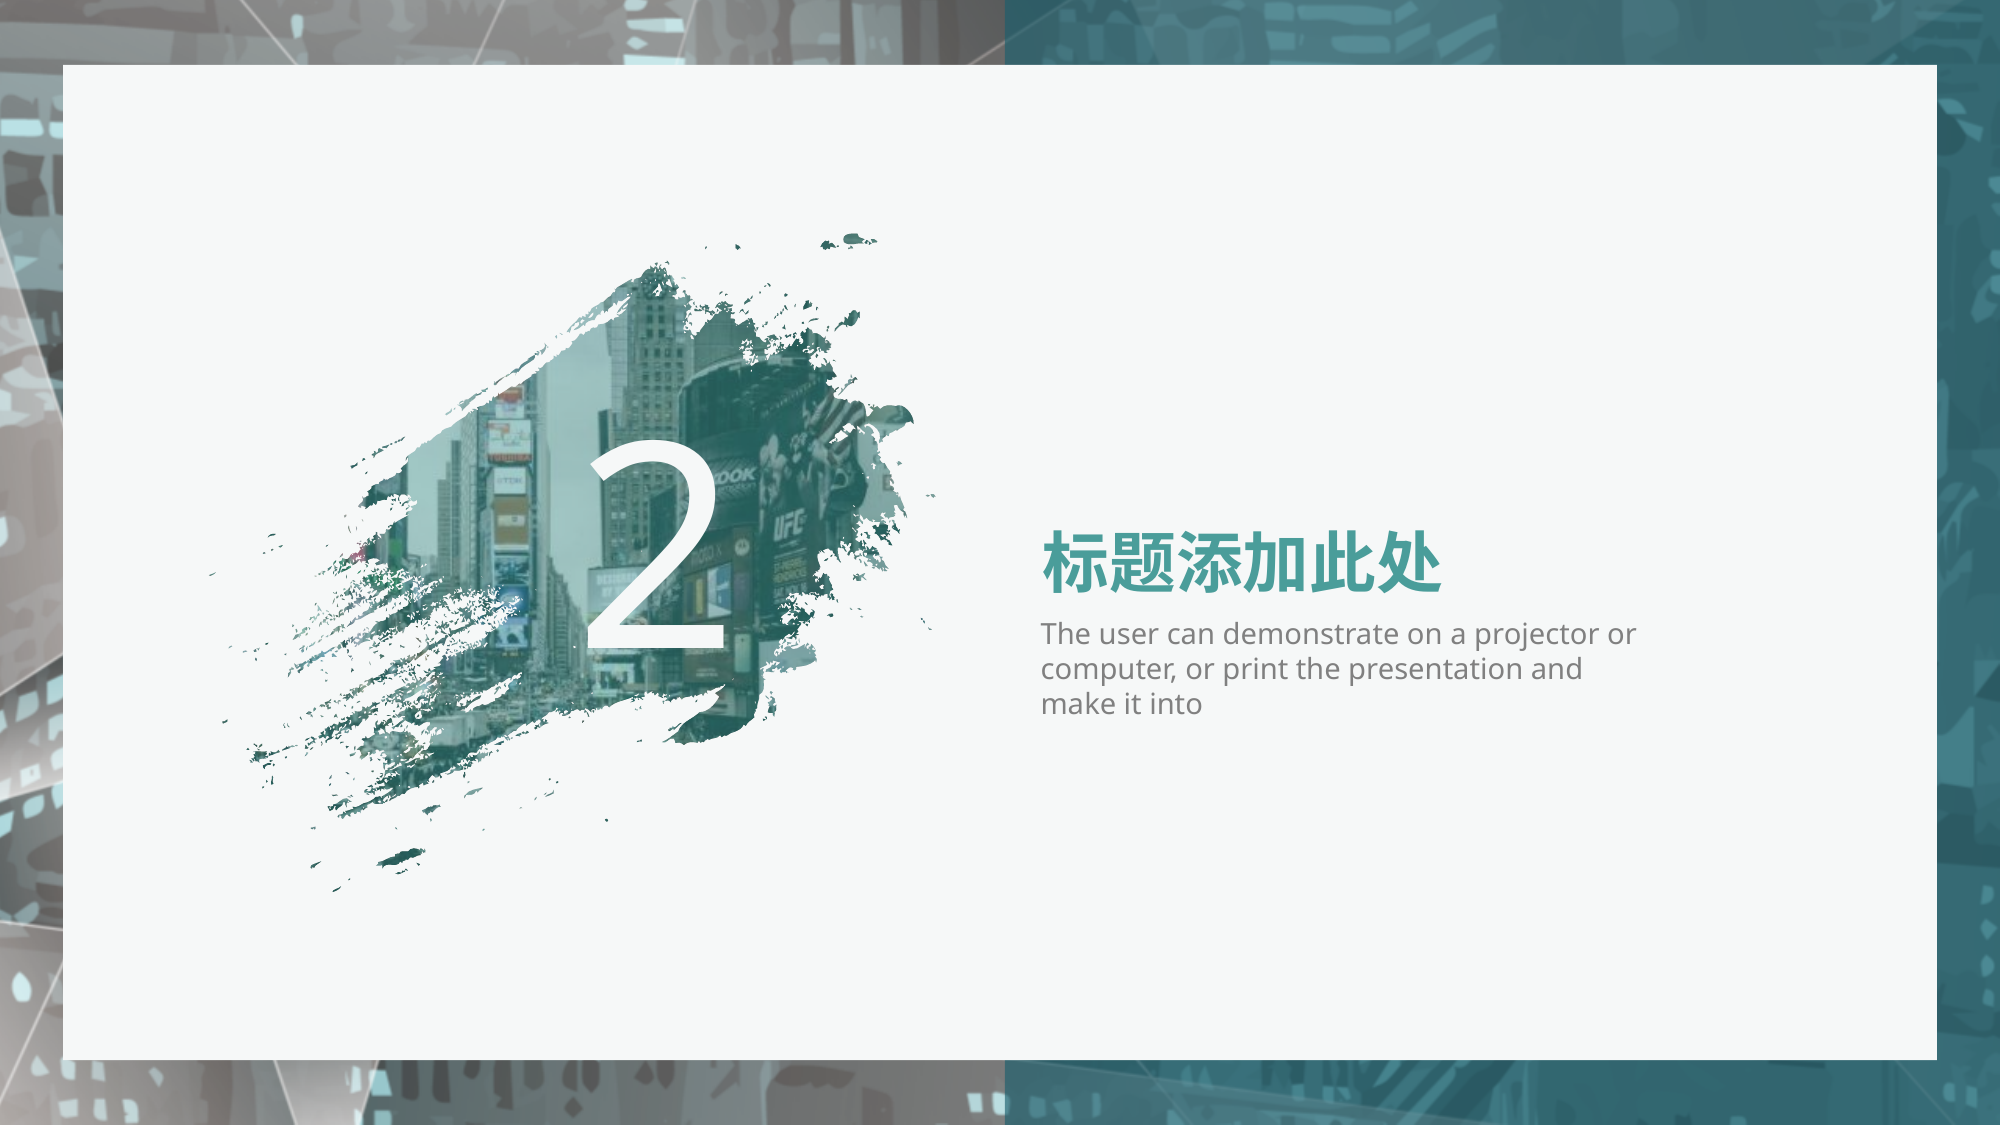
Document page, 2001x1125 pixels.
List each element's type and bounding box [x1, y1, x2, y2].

text_box [1025, 513, 1653, 695]
picture [208, 233, 936, 893]
picture [0, 0, 1004, 1125]
